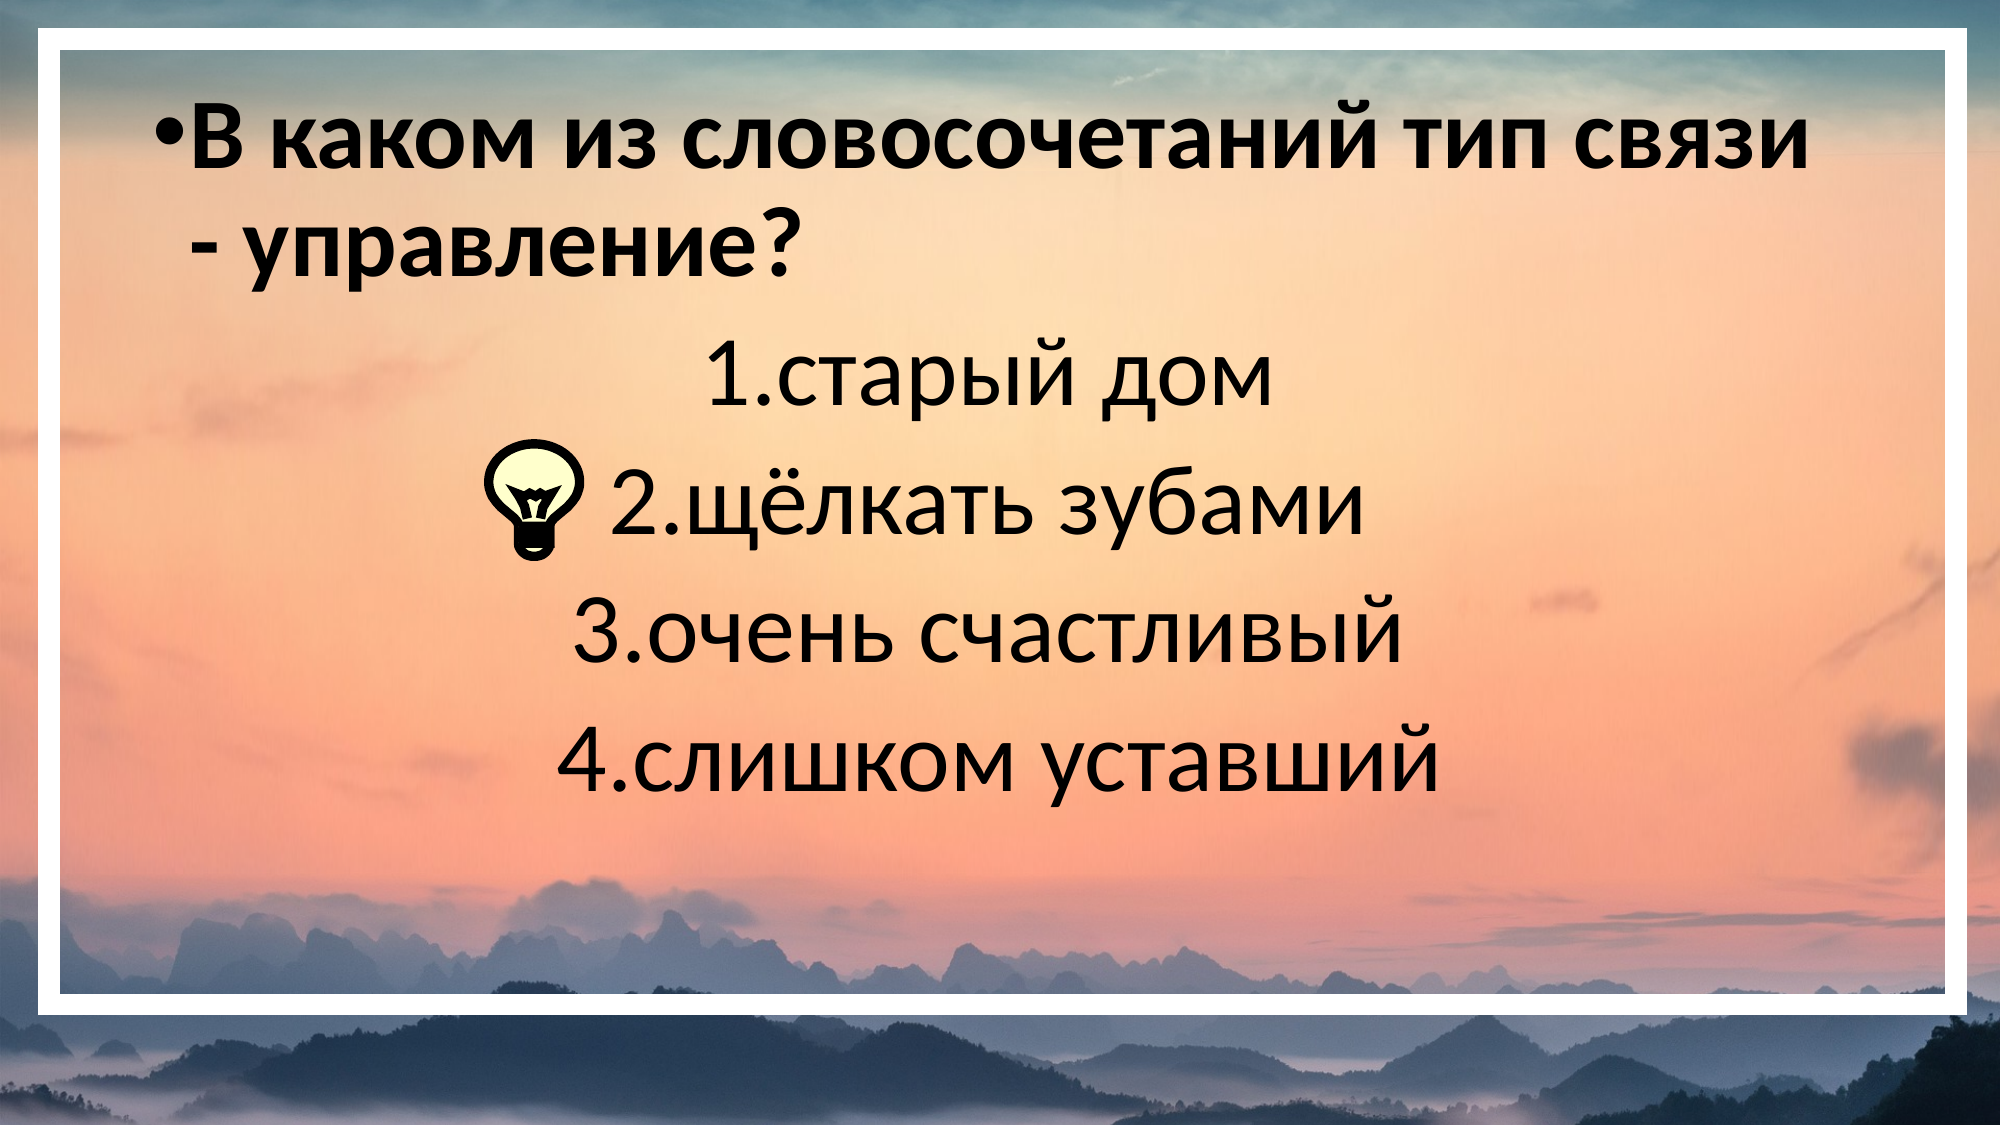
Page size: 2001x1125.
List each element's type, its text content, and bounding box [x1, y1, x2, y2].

picture [0, 0, 2000, 1125]
list В каком из словосочетаний тип связи - управление? 1.старый дом 2.щёлкать зубами 3.очень счастливый 4.слишком уставший [137, 75, 1863, 1014]
text_box [488, 443, 580, 557]
